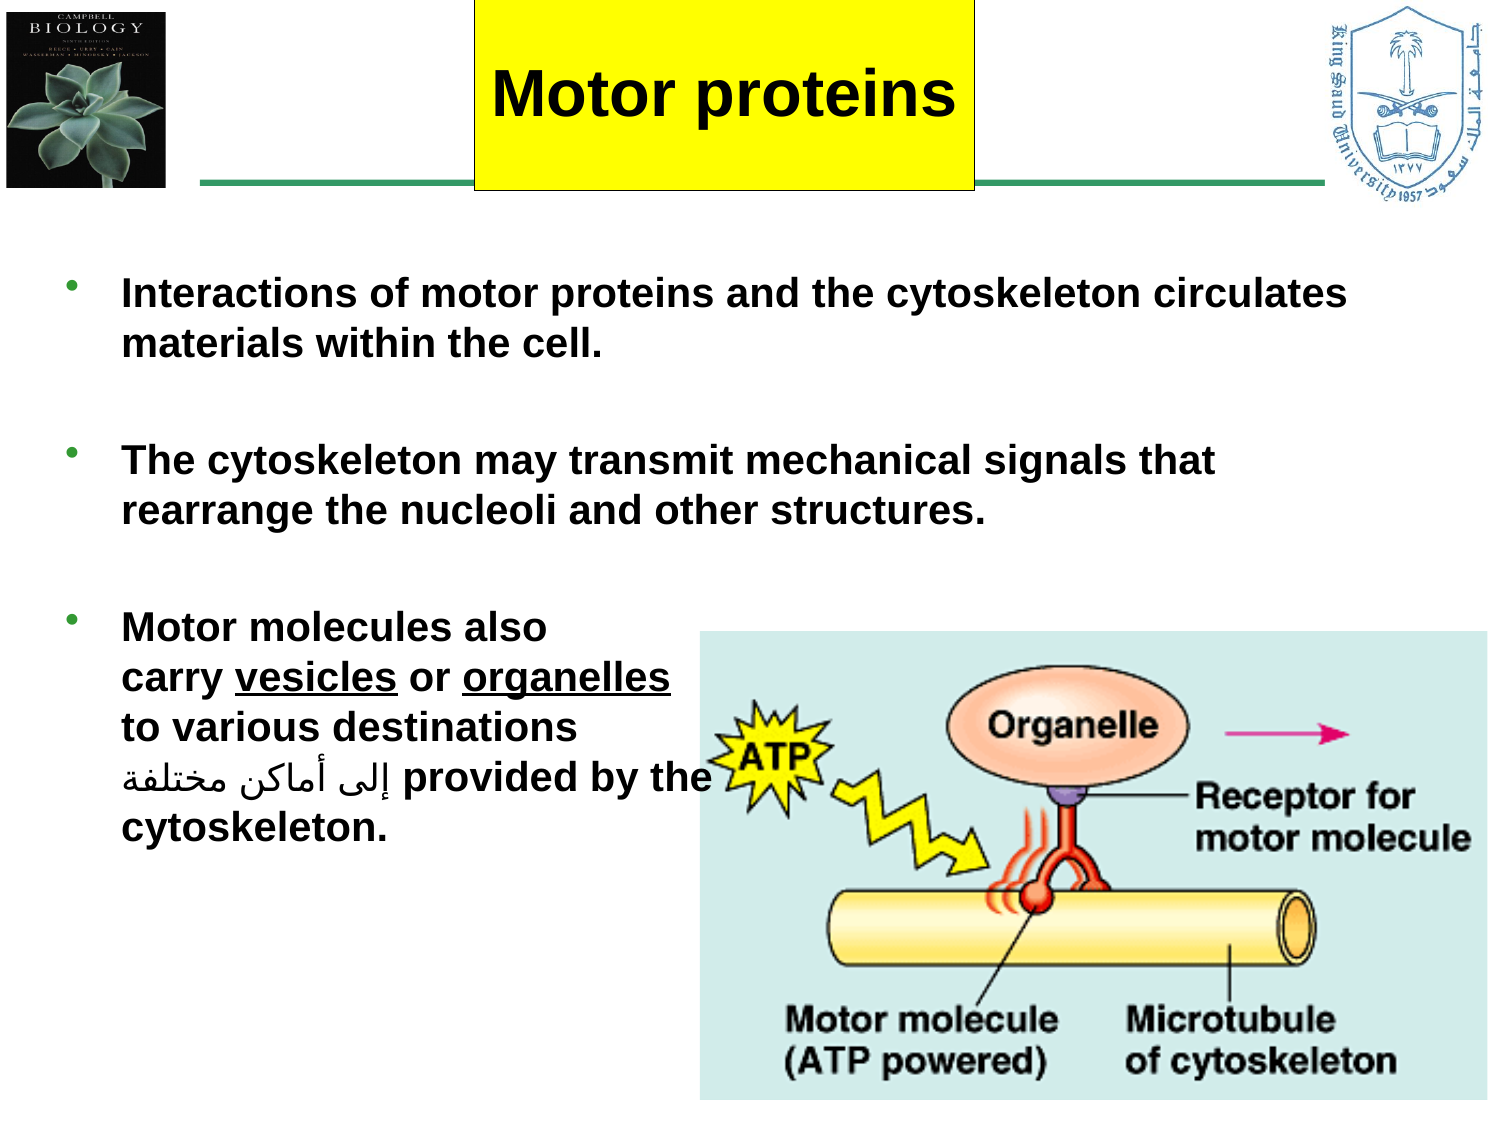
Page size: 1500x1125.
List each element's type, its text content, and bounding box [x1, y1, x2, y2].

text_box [5, 0, 1488, 209]
picture [699, 630, 1488, 1101]
list Interactions of motor proteins and the cytoskeleton circulates materials within the cell. The cytoskeleton may transmit mechanical signals that rearrange the nucleoli and other structures. Motor molecules also carry vesicles or organelles to various destinations إلى أماكن مختلفة provided by the cytoskeleton. [50, 216, 1425, 857]
